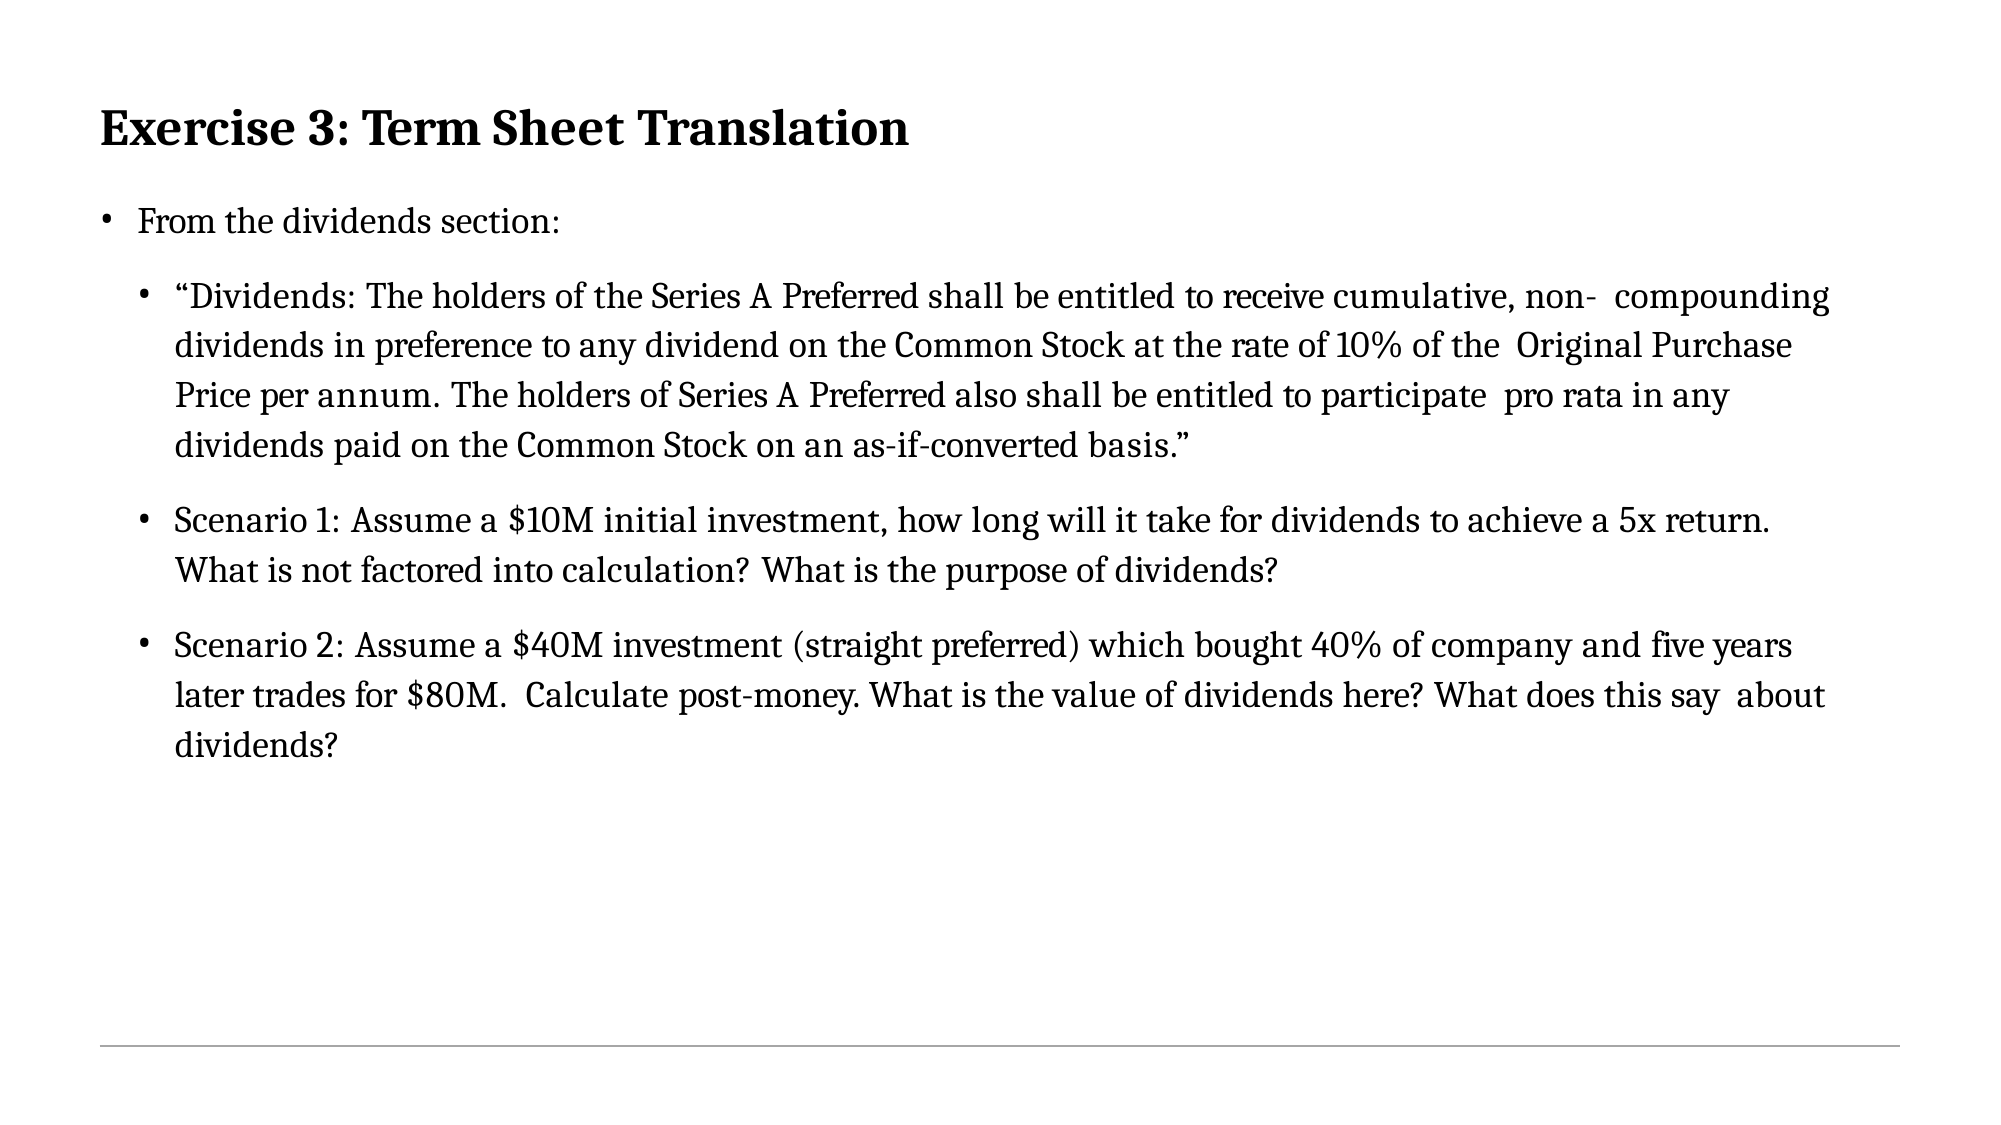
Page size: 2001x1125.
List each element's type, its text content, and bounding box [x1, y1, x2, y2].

text_box From the dividends section: “Dividends: The holders of the Series A Preferred shall be entitled to receive cumulative, non- compounding dividends in preference to any dividend on the Common Stock at the rate of 10% of the Original Purchase Price per annum. The holders of Series A Preferred also shall be entitled to participate pro rata in any dividends paid on the Common Stock on an as-if-converted basis.” Scenario 1: Assume a $10M initial investment, how long will it take for dividends to achieve a 5x return. What is not factored into calculation? What is the purpose of dividends? Scenario 2: Assume a $40M investment (straight preferred) which bought 40% of company and five years later trades for $80M. Calculate post-money. What is the value of dividends here? What does this say about dividends? [97, 193, 1873, 765]
title Exercise 3: Term Sheet Translation [97, 91, 950, 193]
